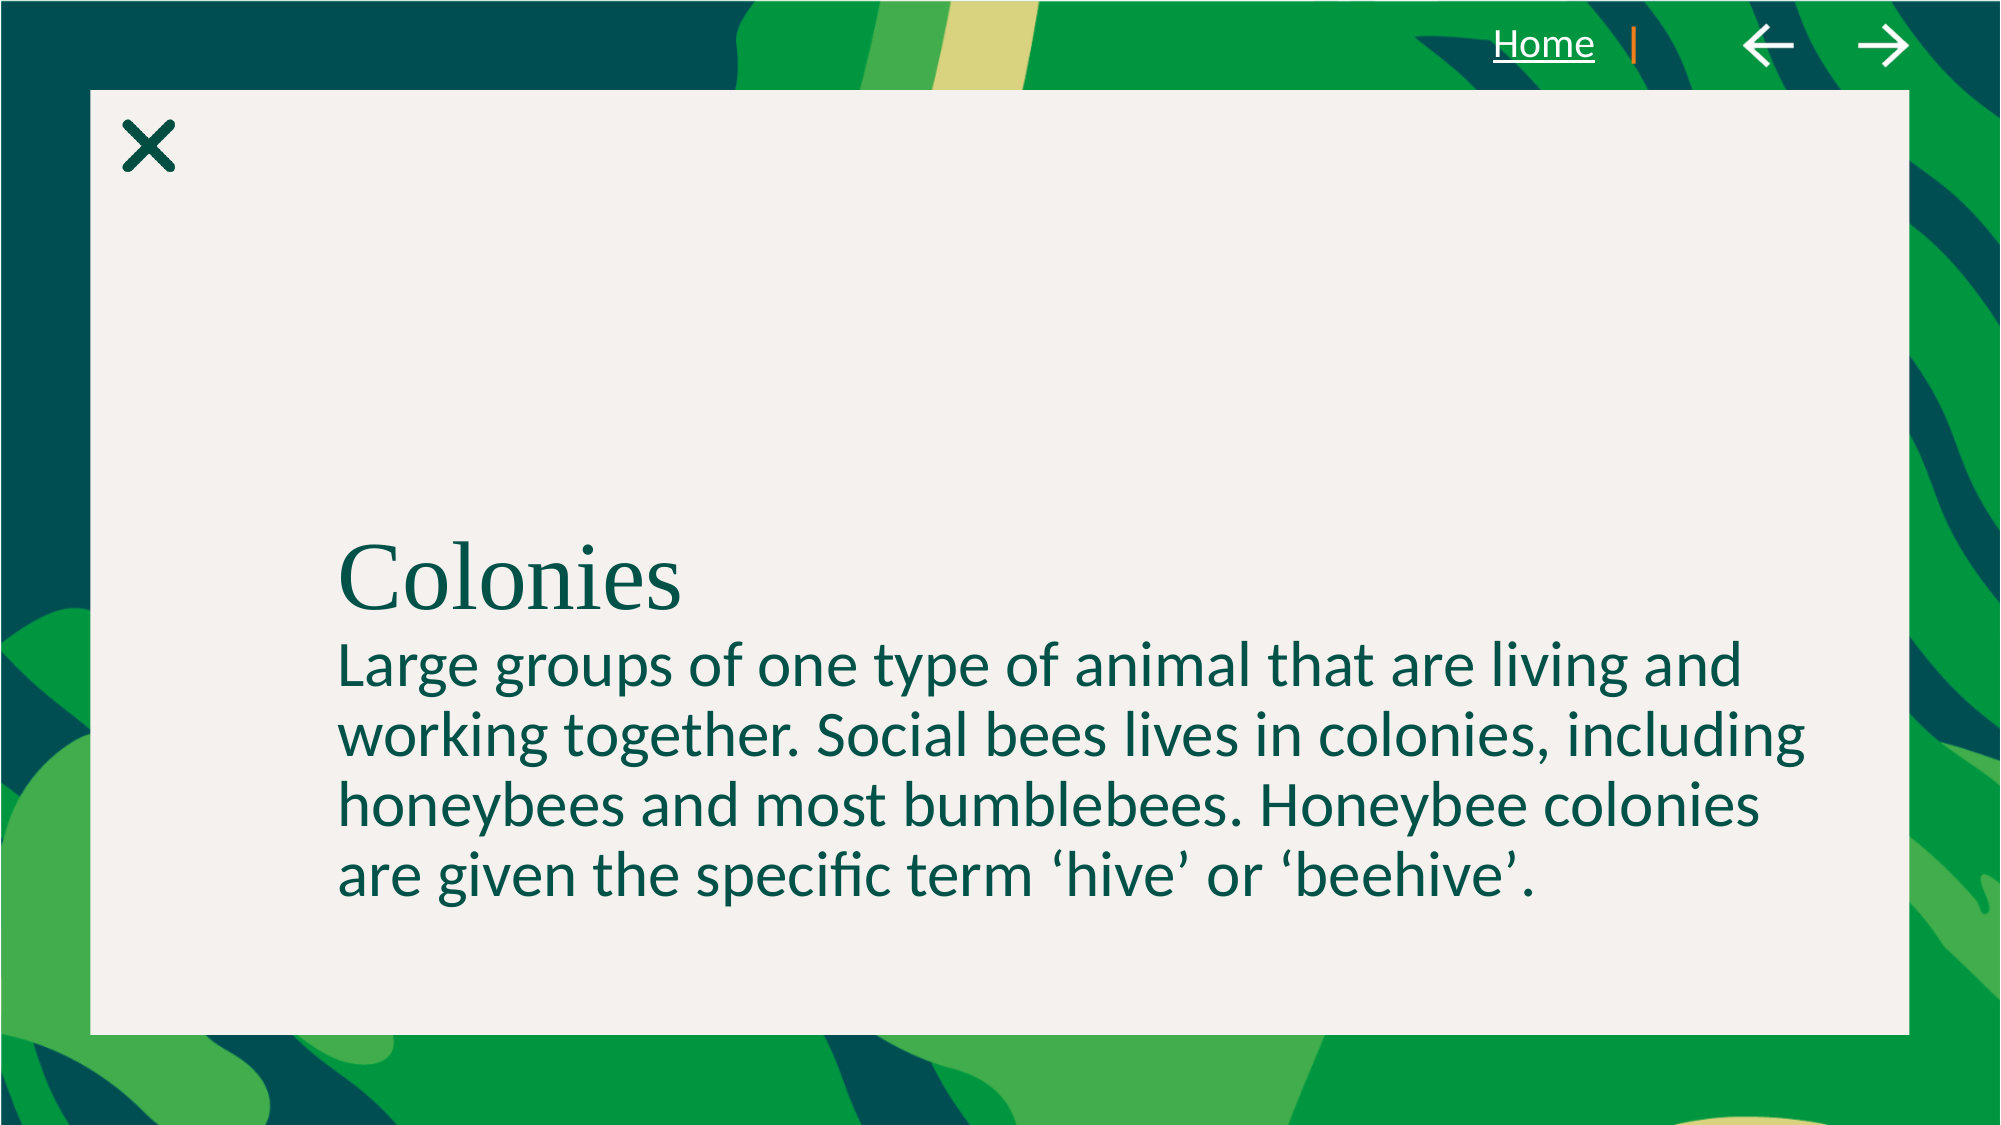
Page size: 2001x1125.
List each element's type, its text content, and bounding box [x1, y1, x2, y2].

text_box [1563, 89, 1911, 1036]
title Colonies Large groups of one type of animal that are living and working together. Social bees lives in colonies, including honeybees and most bumblebees. Honeybee colonies are given the specific term ‘hive’ or ‘beehive’. [1563, 506, 1825, 996]
text_box Home | [1563, 25, 1682, 74]
picture [3, 0, 2000, 1125]
text_box [89, 89, 437, 1036]
title Colonies Large groups of one type of animal that are living and working together. Social bees lives in colonies, including honeybees and most bumblebees. Honeybee colonies are given the specific term ‘hive’ or ‘beehive’. [322, 506, 437, 996]
